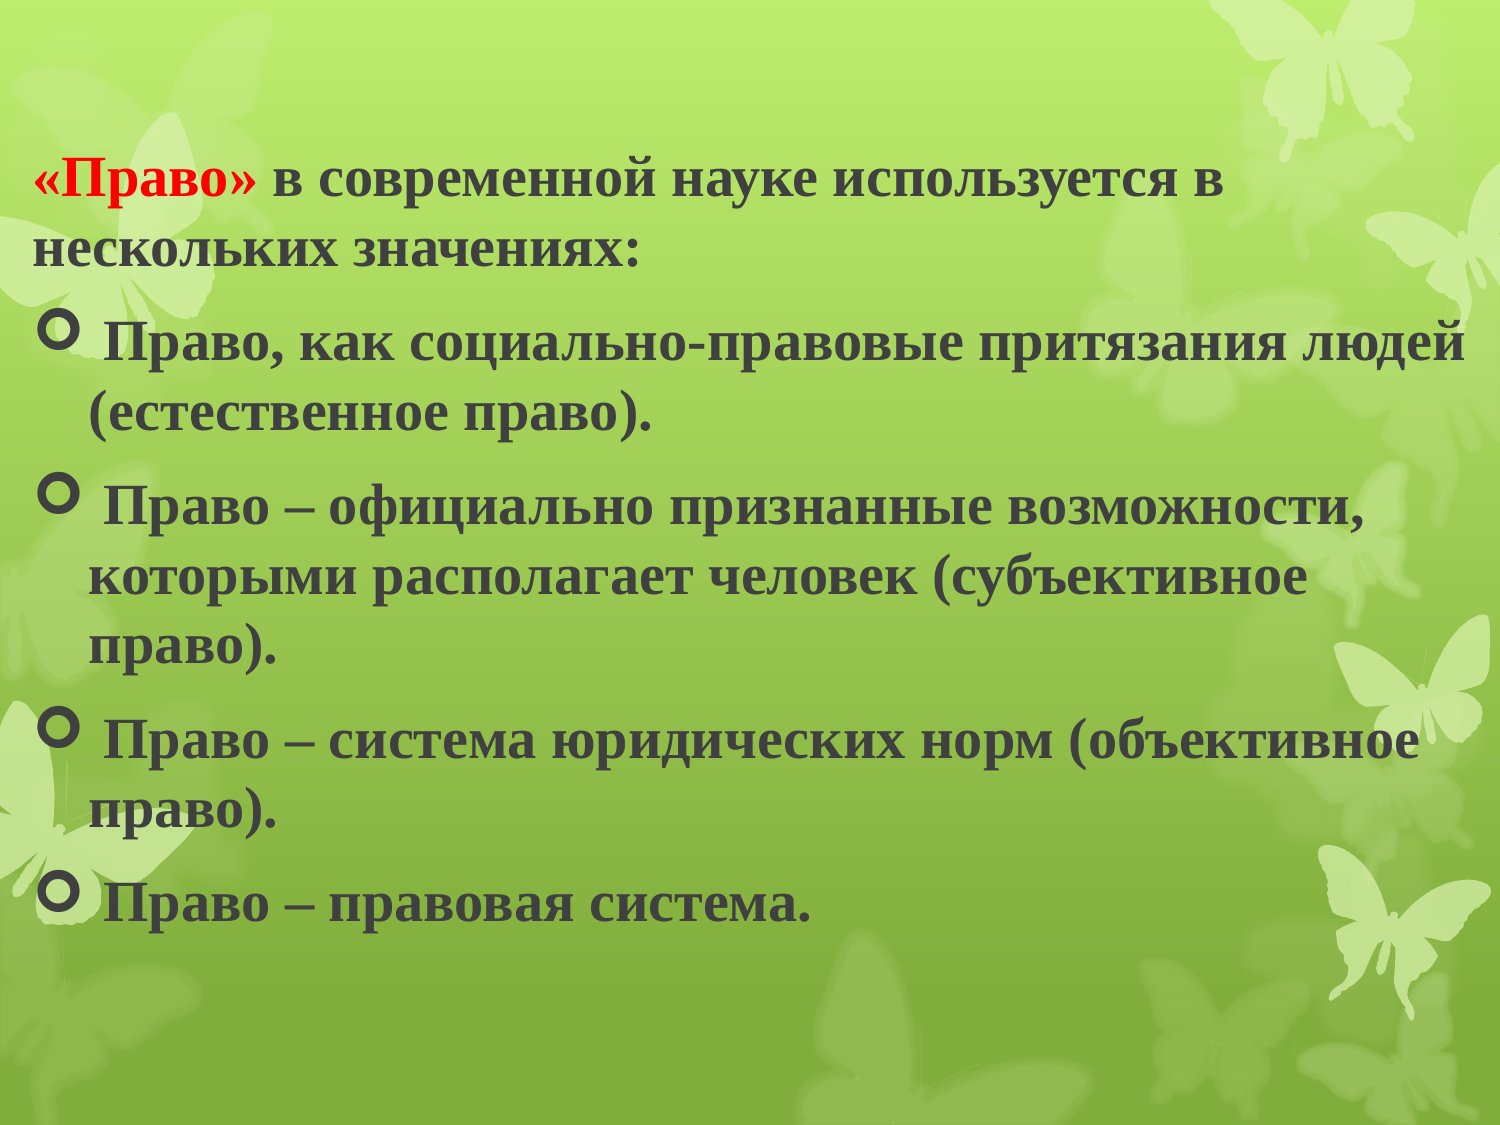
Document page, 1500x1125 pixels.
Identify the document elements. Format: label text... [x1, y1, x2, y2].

list «Право» в современной науке используется в нескольких значениях: Право, как социально-правовые притязания людей (естественное право). Право – официально признанные возможности, которыми располагает человек (субъективное право). Право – система юридических норм (объективное право). Право – правовая система. [17, 66, 1500, 1071]
